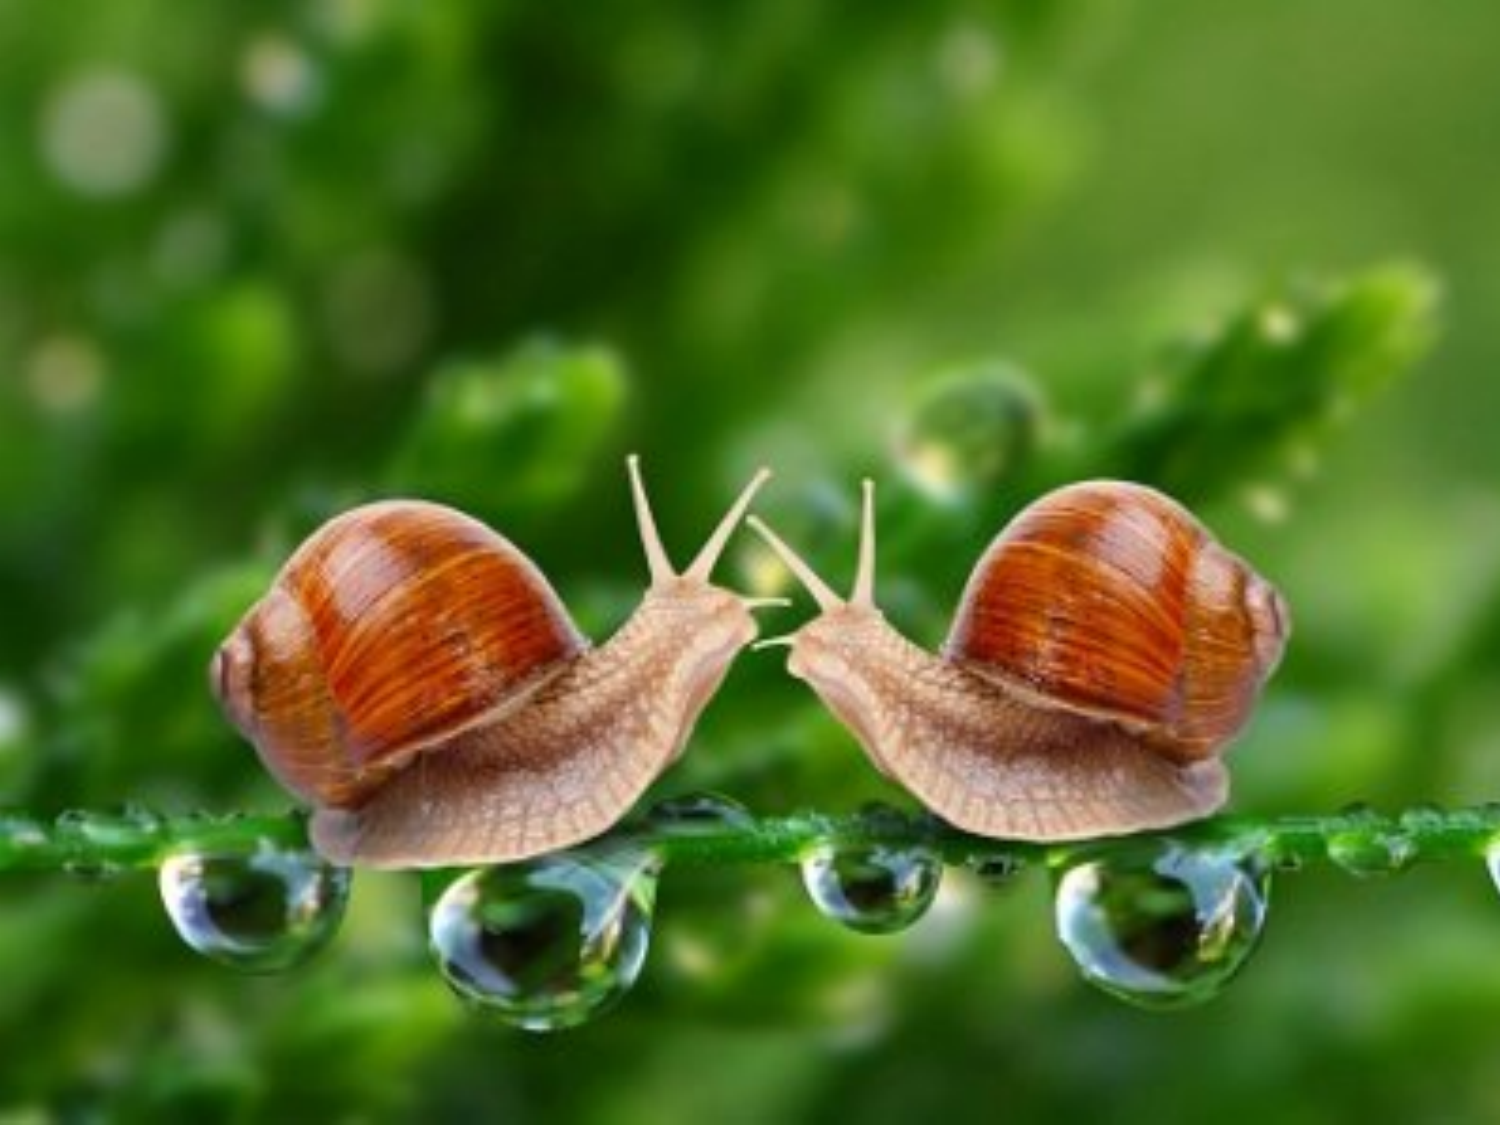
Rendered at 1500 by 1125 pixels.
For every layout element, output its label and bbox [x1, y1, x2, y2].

list [0, 0, 1500, 1125]
